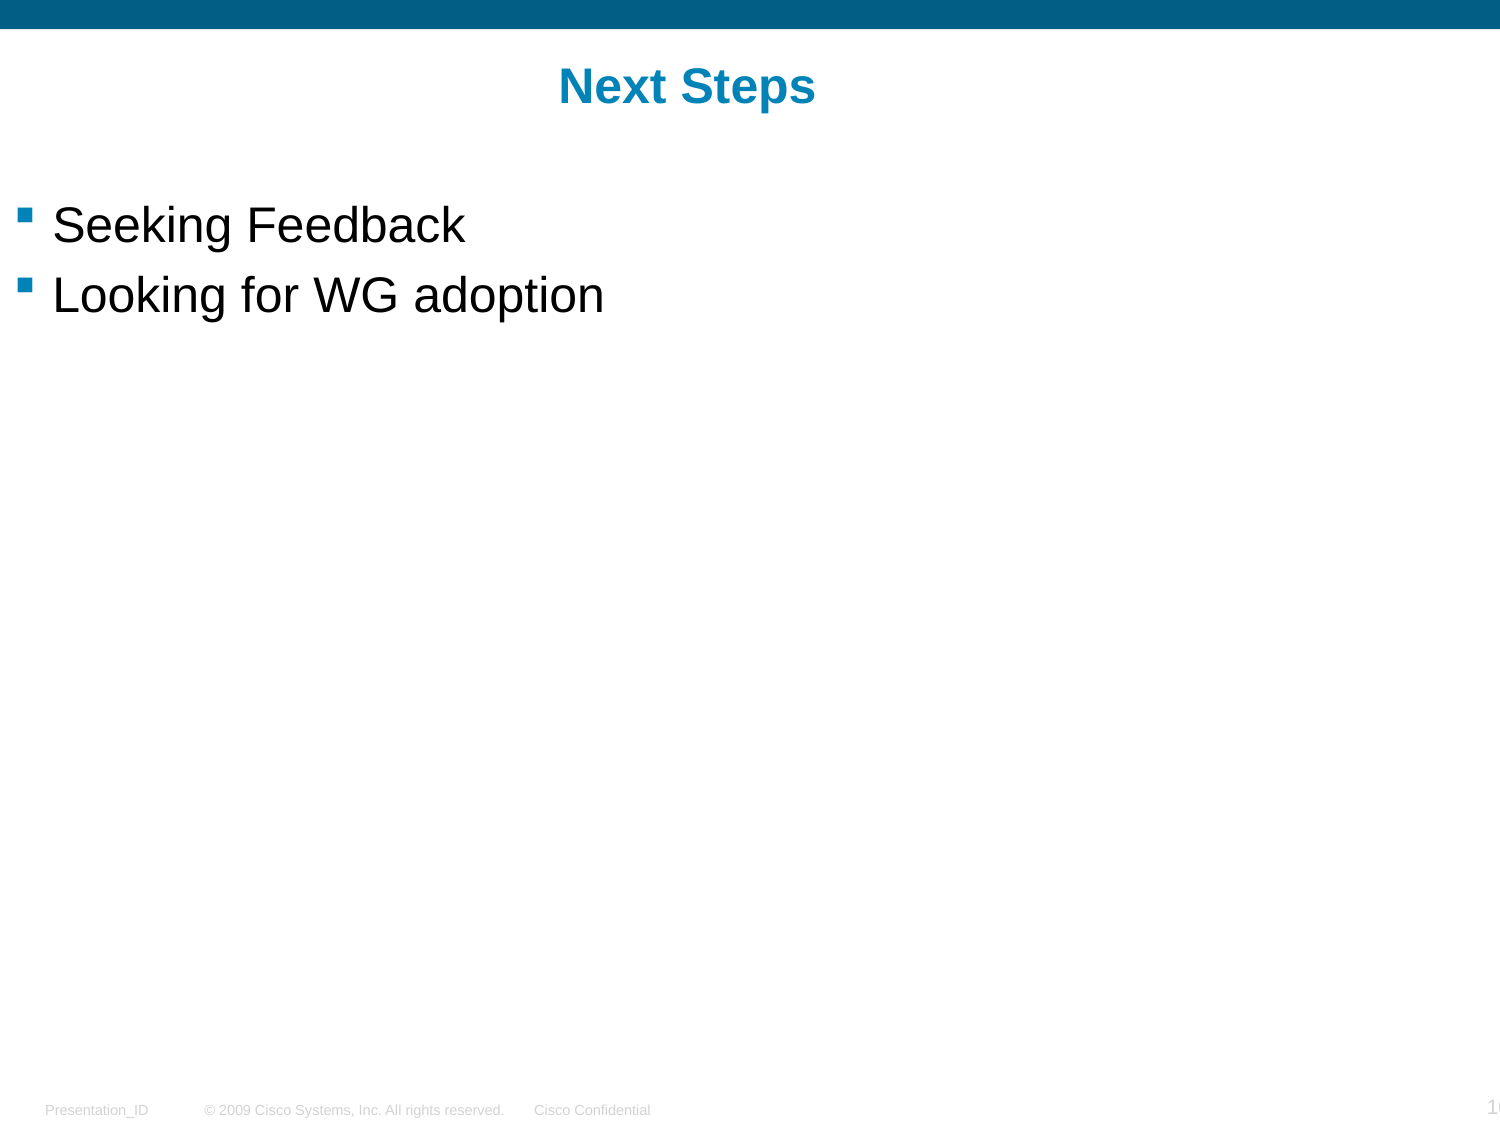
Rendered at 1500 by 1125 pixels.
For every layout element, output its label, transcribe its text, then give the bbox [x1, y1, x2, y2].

list Seeking Feedback Looking for WG adoption [0, 199, 1500, 901]
title Next Steps [312, 0, 1063, 121]
